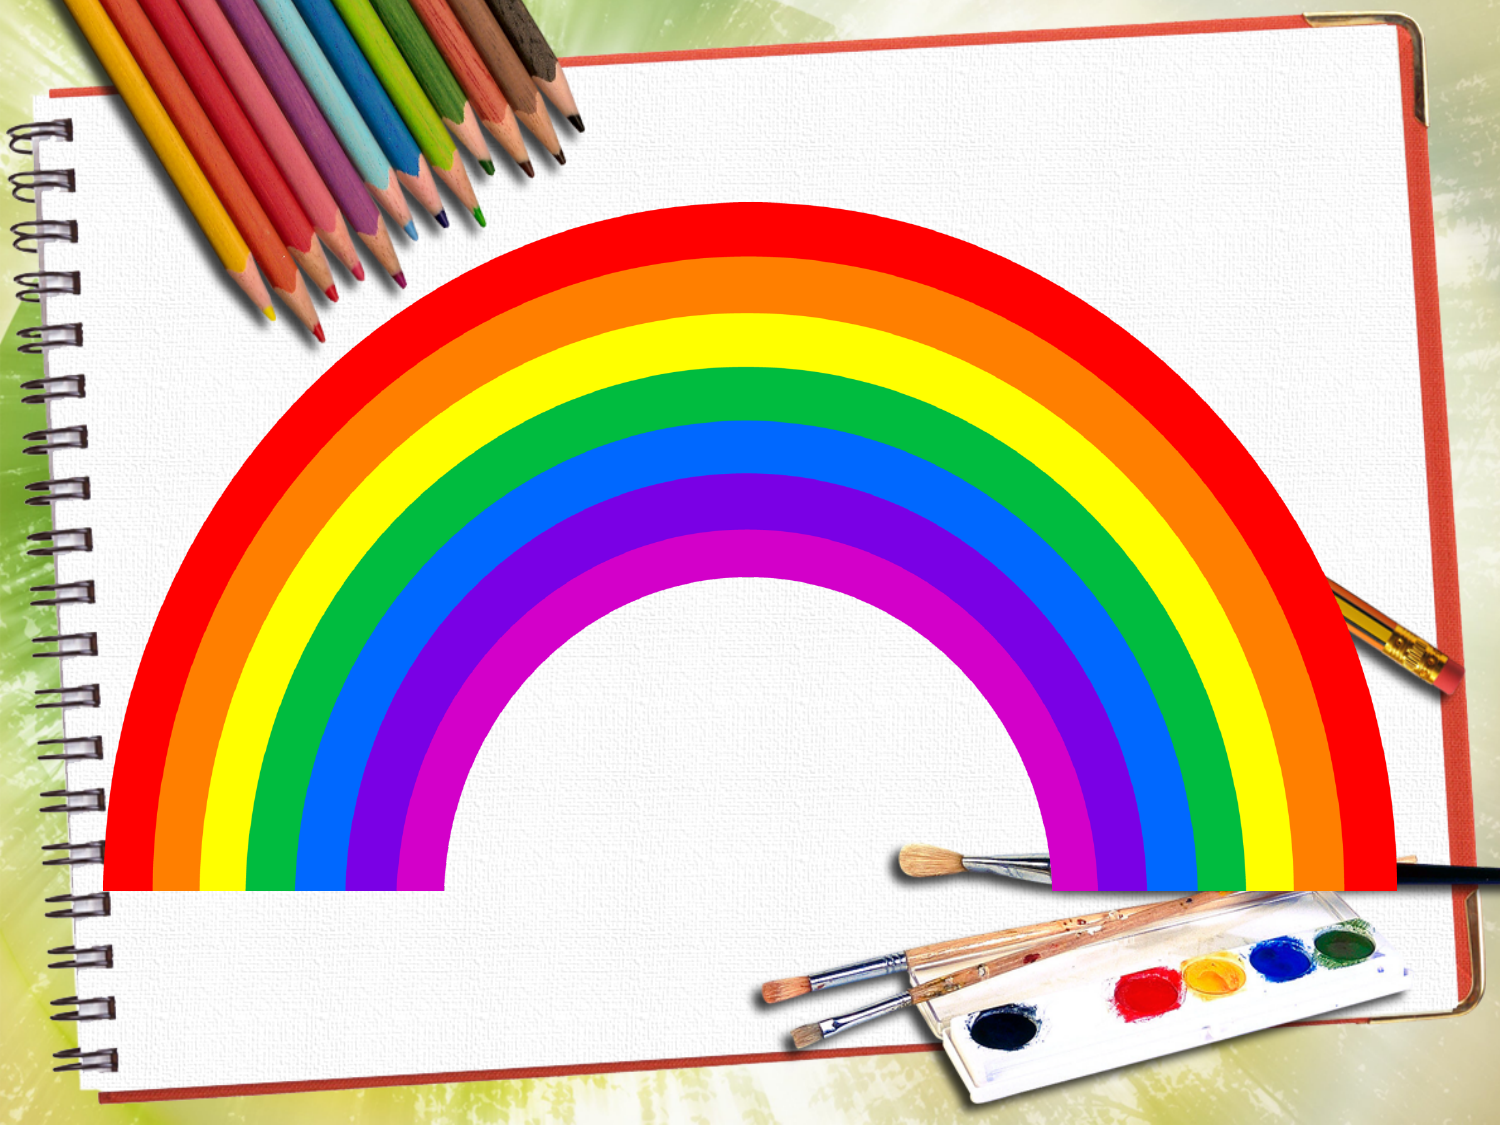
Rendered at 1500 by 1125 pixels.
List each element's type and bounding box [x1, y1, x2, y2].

list [103, 202, 1397, 891]
picture [0, 0, 1500, 1125]
